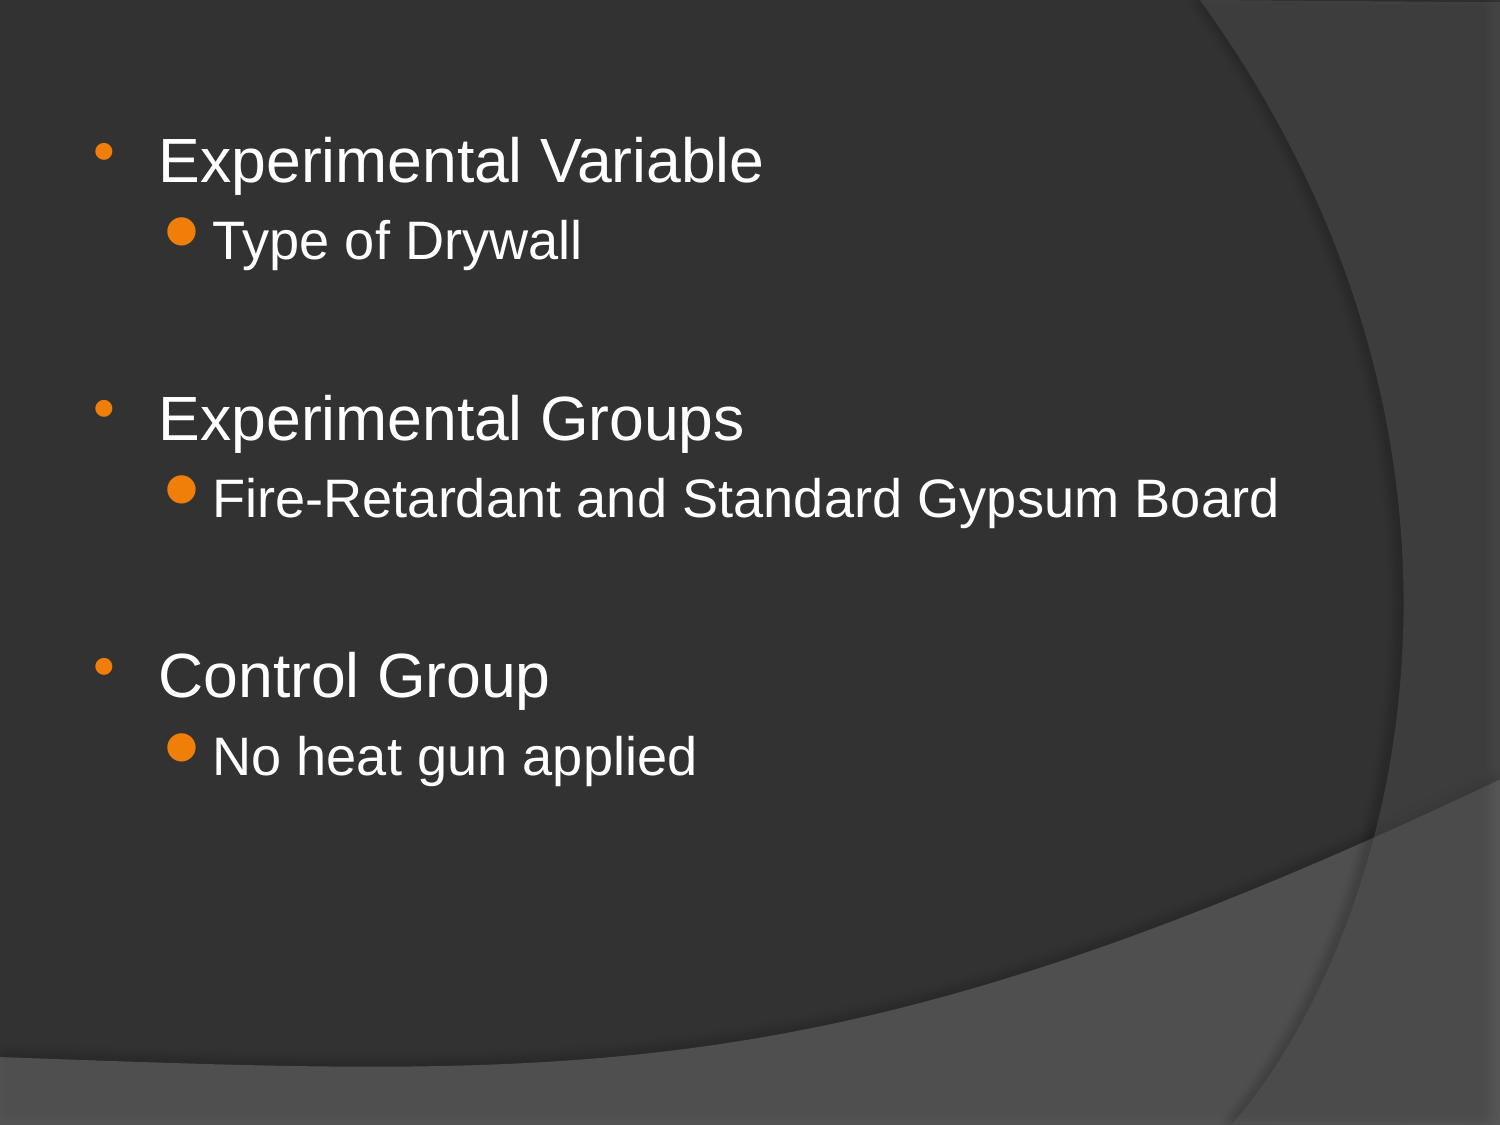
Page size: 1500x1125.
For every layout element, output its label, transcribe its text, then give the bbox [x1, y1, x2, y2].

list Experimental Variable Type of Drywall Experimental Groups Fire-Retardant and Standard Gypsum Board Control Group No heat gun applied [75, 112, 1300, 1005]
